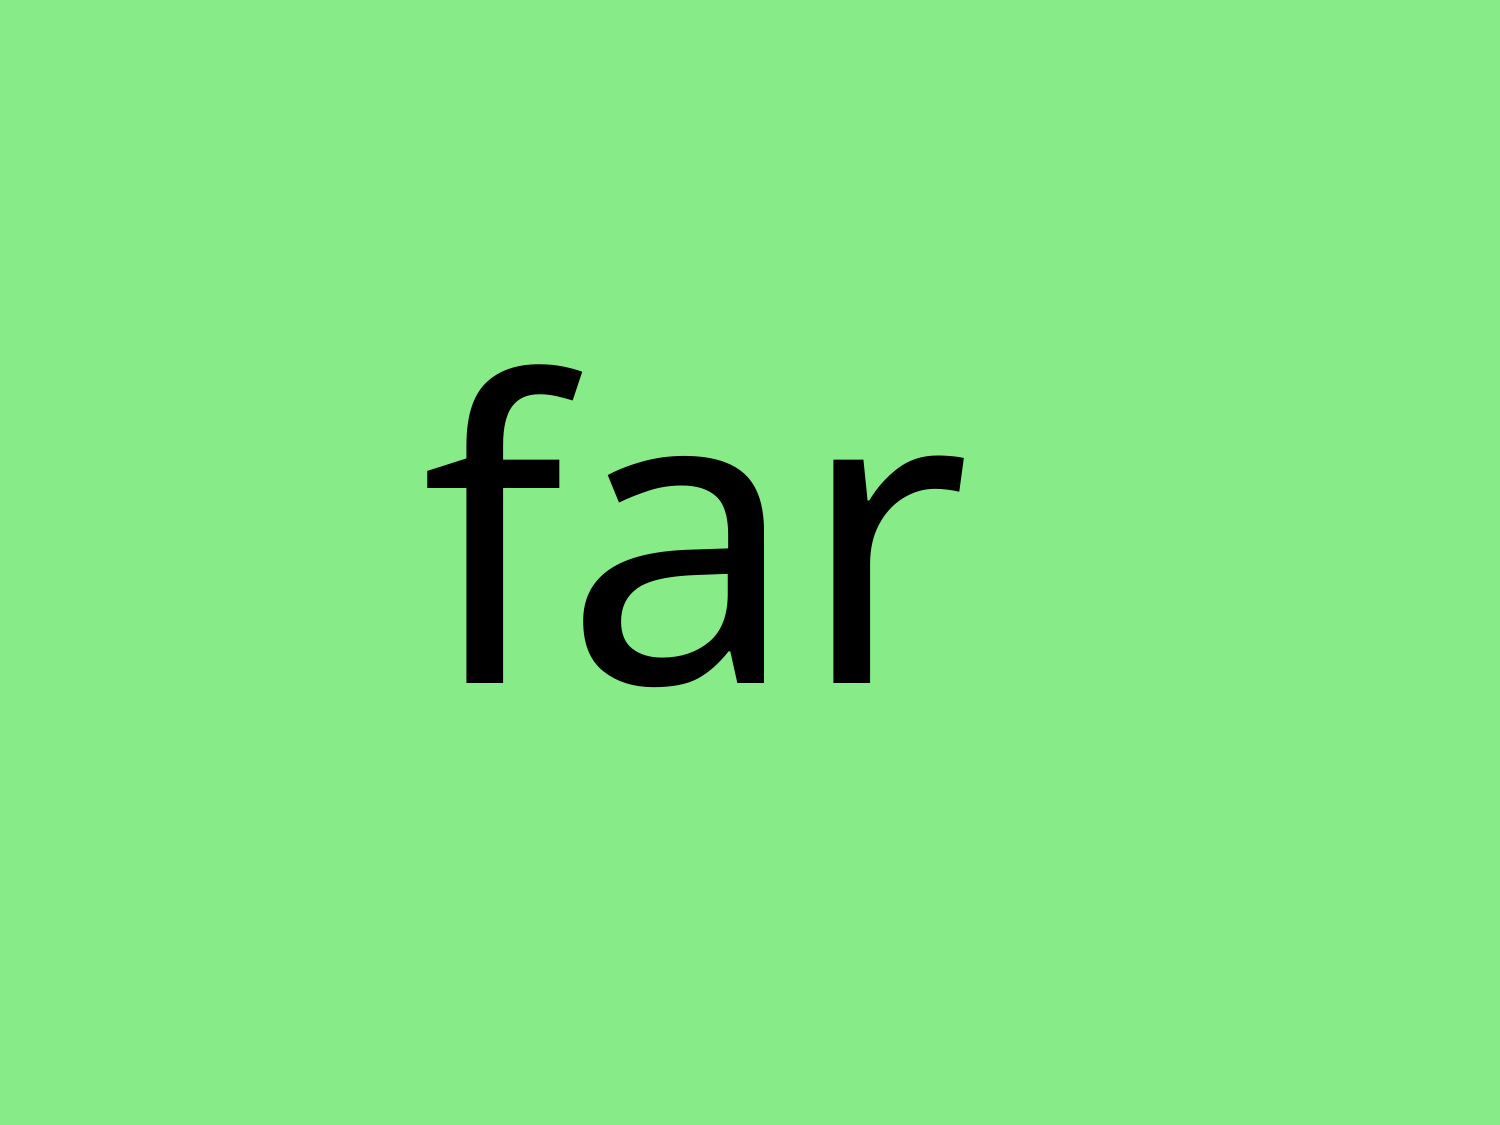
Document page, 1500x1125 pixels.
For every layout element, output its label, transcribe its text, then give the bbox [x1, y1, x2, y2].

text_box far [41, 259, 1459, 775]
